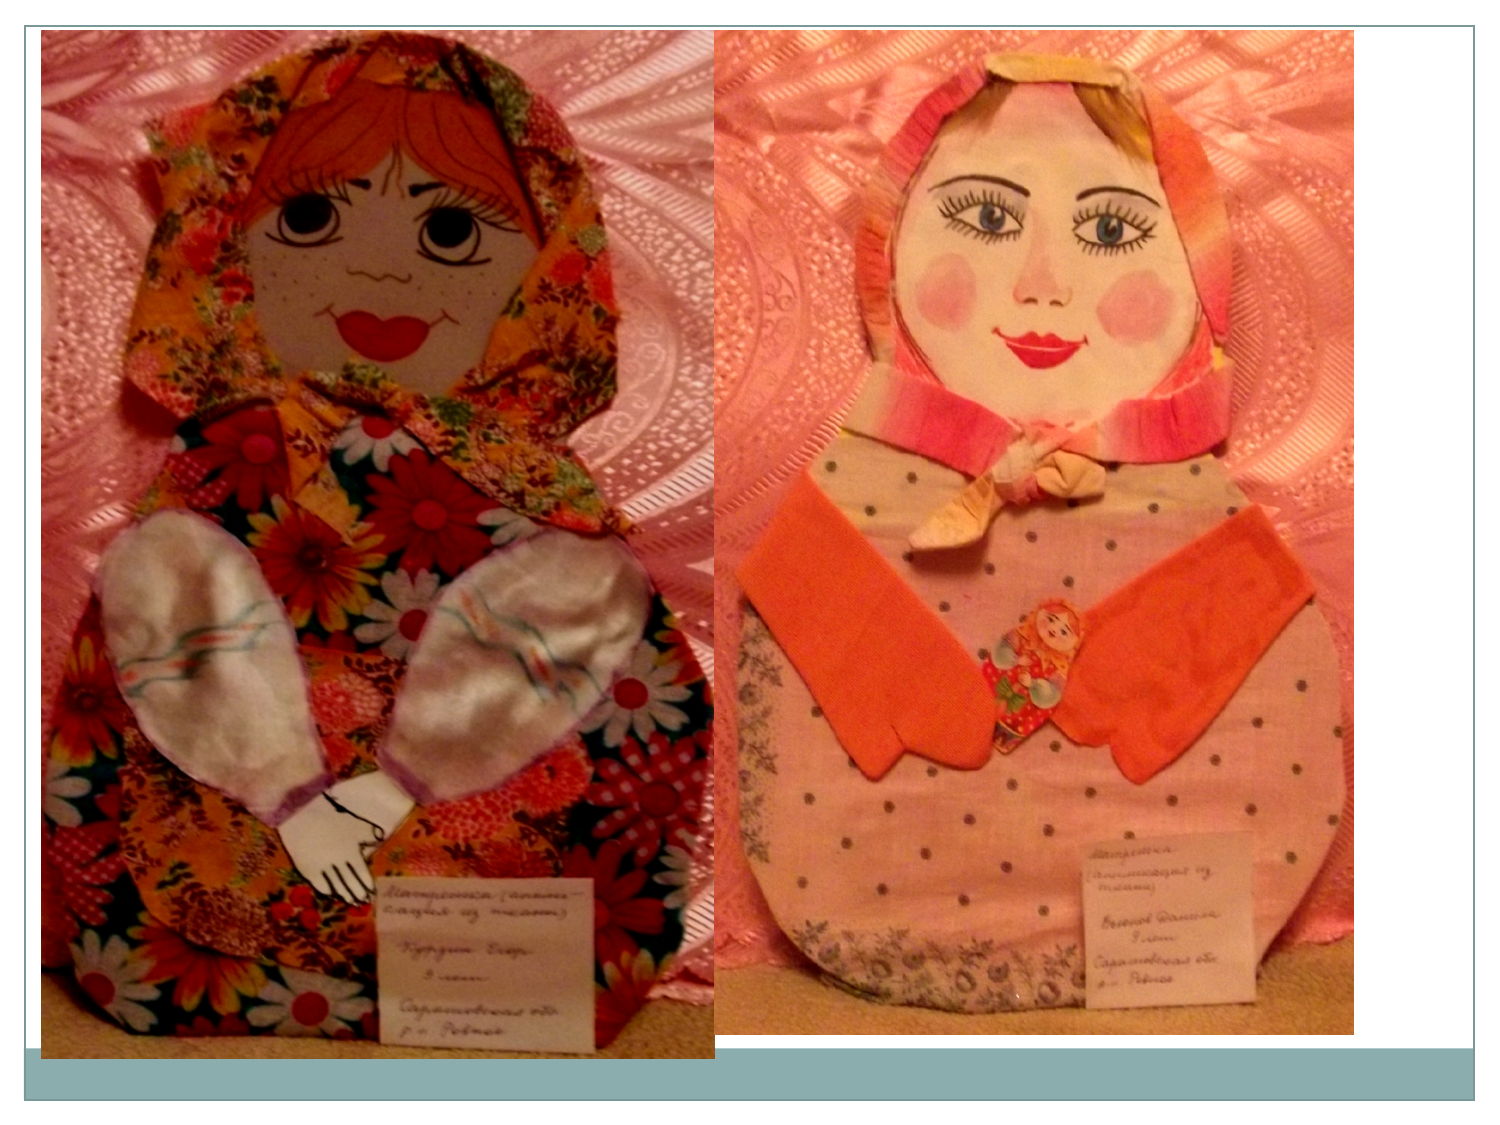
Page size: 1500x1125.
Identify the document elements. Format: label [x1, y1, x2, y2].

picture [41, 30, 1354, 1059]
